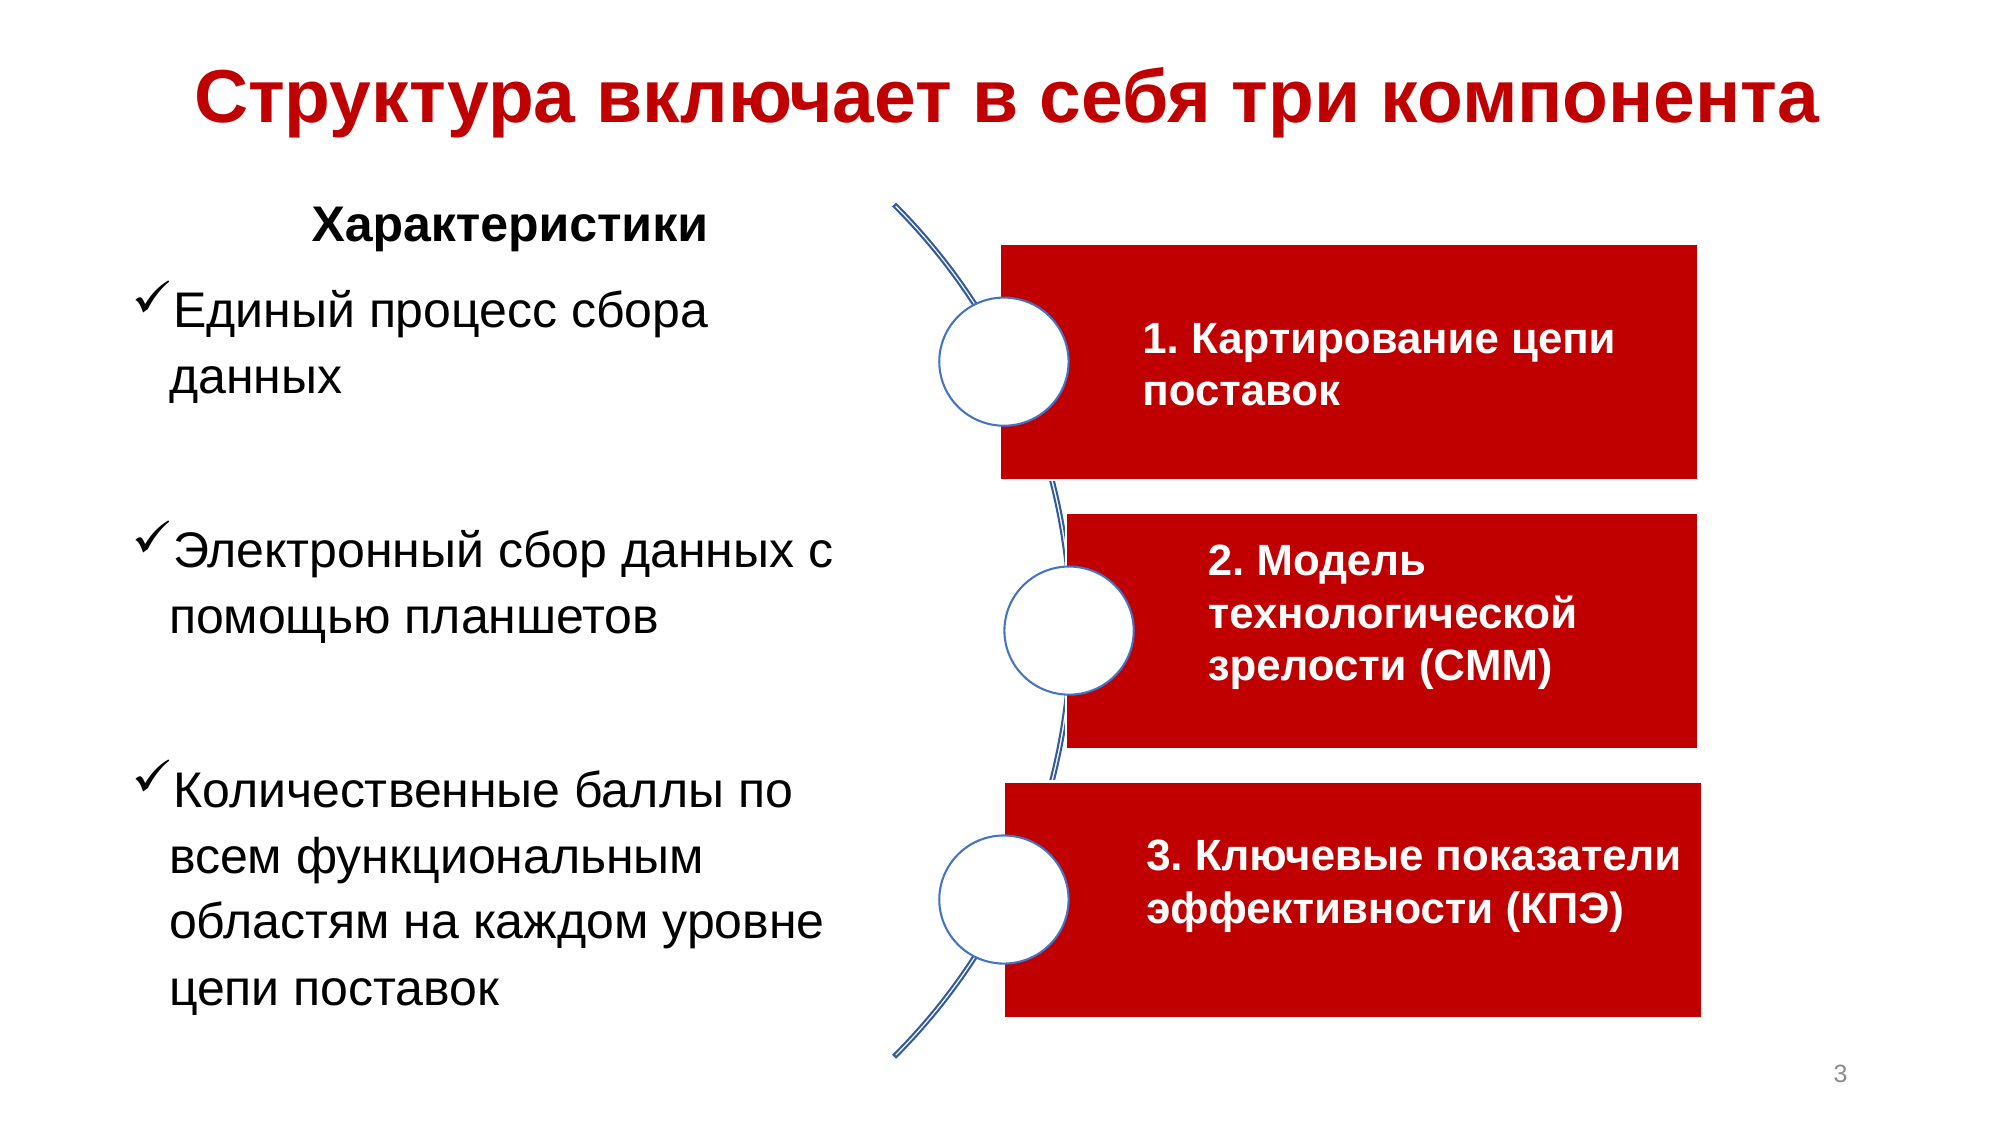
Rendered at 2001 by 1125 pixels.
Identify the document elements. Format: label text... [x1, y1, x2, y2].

text_box Структура включает в себя три компонента [68, 40, 1946, 166]
list Характеристики Единый процесс сбора данных Электронный сбор данных с помощью планшетов Количественные баллы по всем функциональным областям на каждом уровне цепи поставок [116, 177, 904, 1056]
slide_number 3 [1412, 1042, 1863, 1103]
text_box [879, 182, 1715, 1079]
